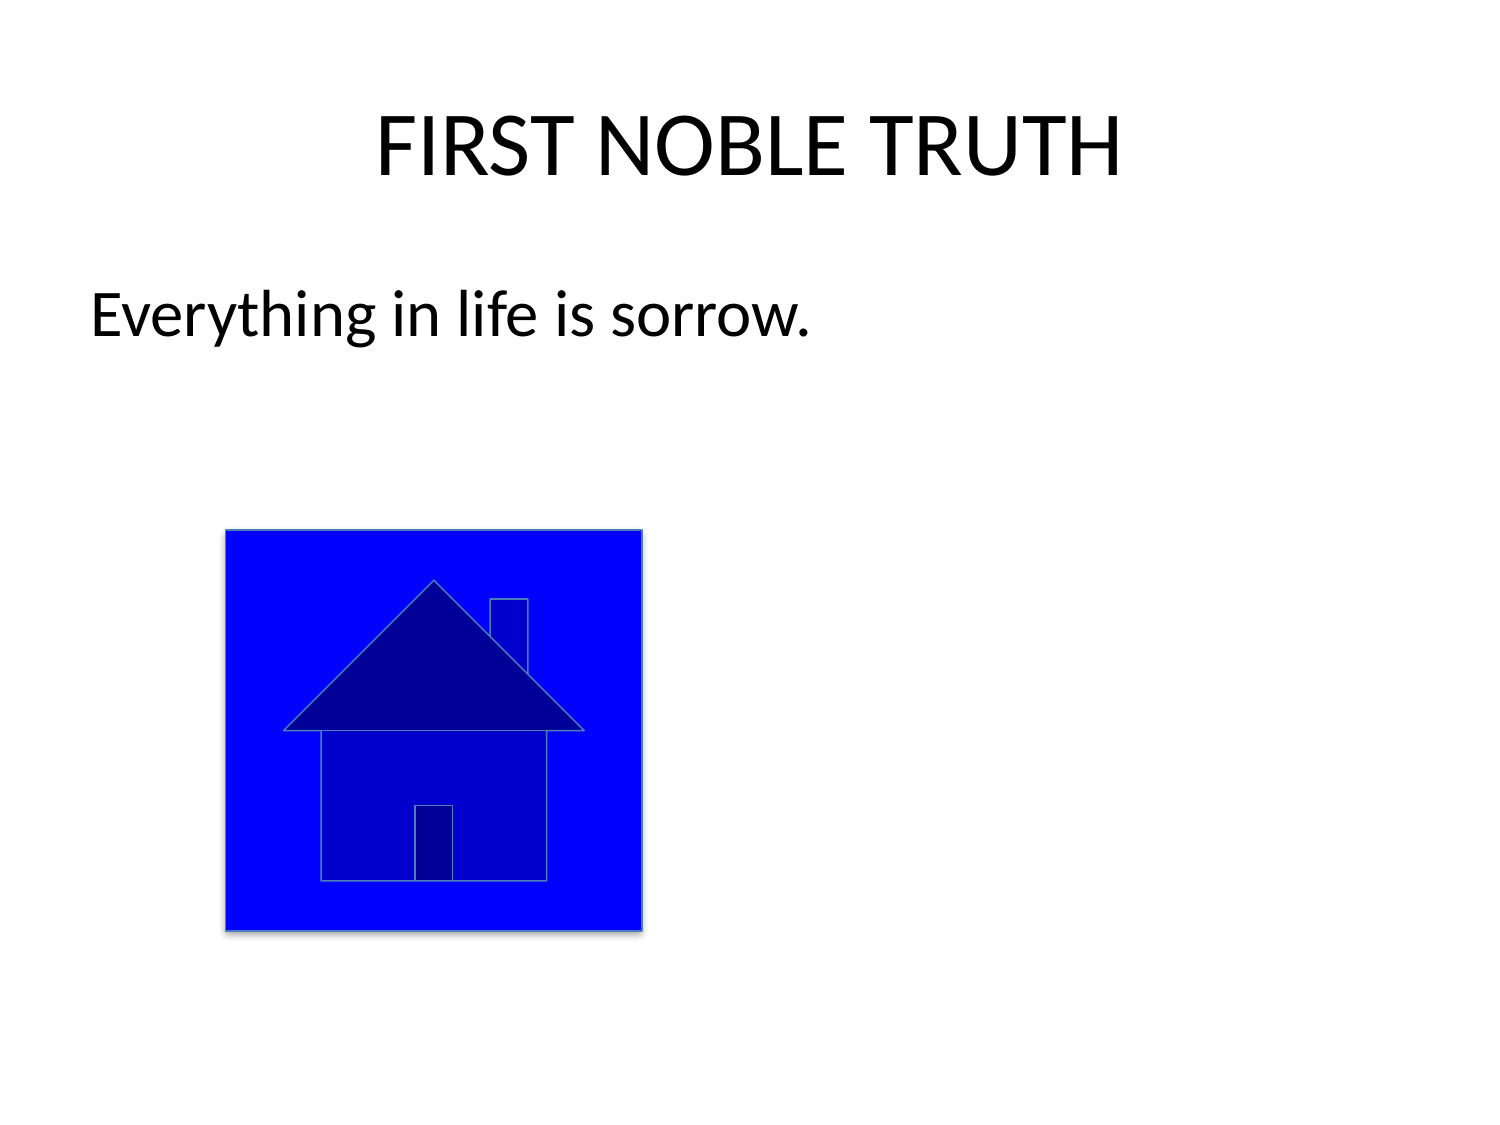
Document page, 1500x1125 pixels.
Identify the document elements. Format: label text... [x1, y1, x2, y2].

title FIRST NOBLE TRUTH [75, 45, 1425, 233]
text_box [225, 529, 643, 932]
list Everything in life is sorrow. [75, 262, 1425, 390]
